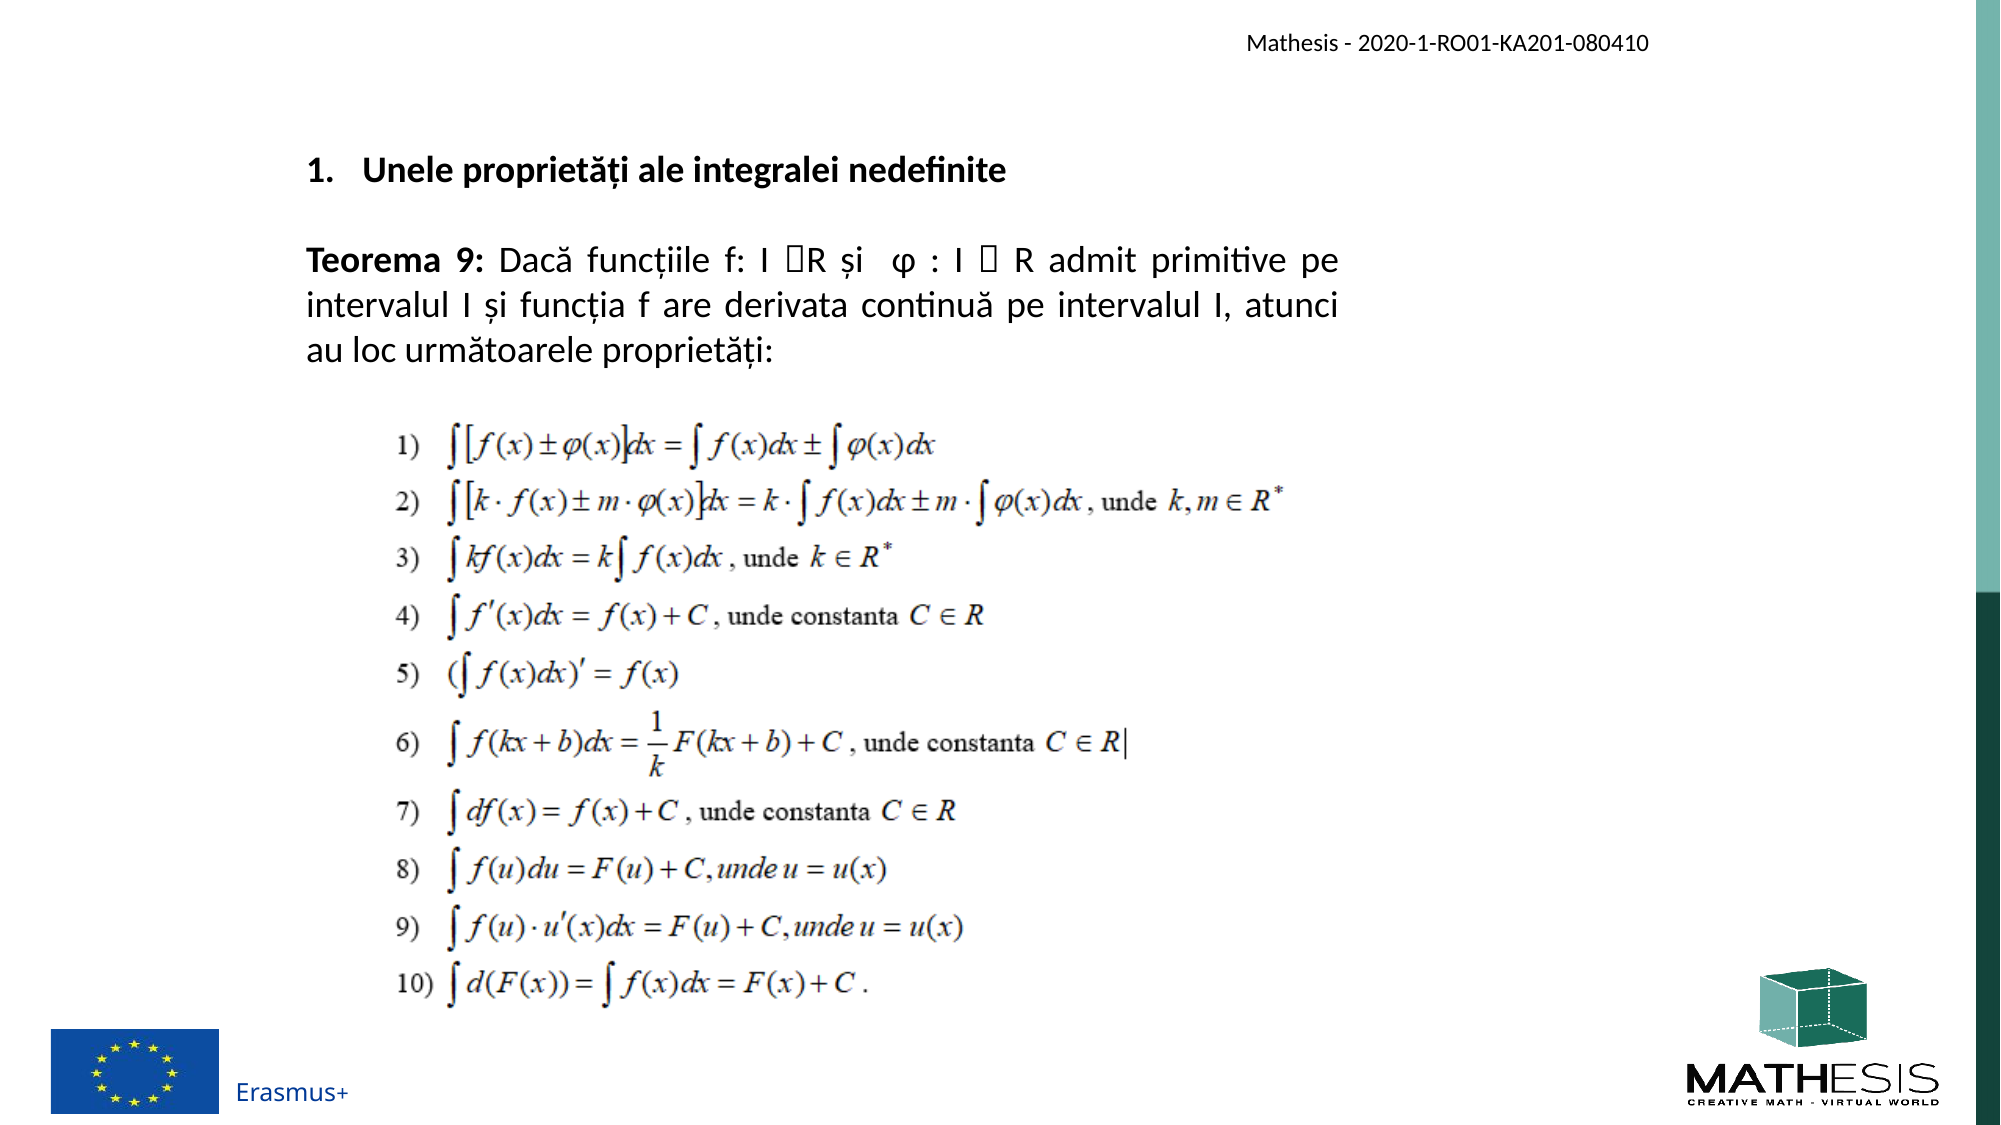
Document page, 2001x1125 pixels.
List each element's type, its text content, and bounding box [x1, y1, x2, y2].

picture [385, 420, 1311, 1028]
picture [1976, 0, 2000, 1125]
picture [1664, 928, 1961, 1125]
text_box Unele proprietăţi ale integralei nedefinite Teorema 9: Dacă funcţiile f: I R şi φ : I  R admit primitive pe intervalul I şi funcţia f are derivata continuă pe intervalul I, atunci au loc următoarele proprietăţi: [291, 137, 1355, 377]
picture [50, 1029, 219, 1114]
